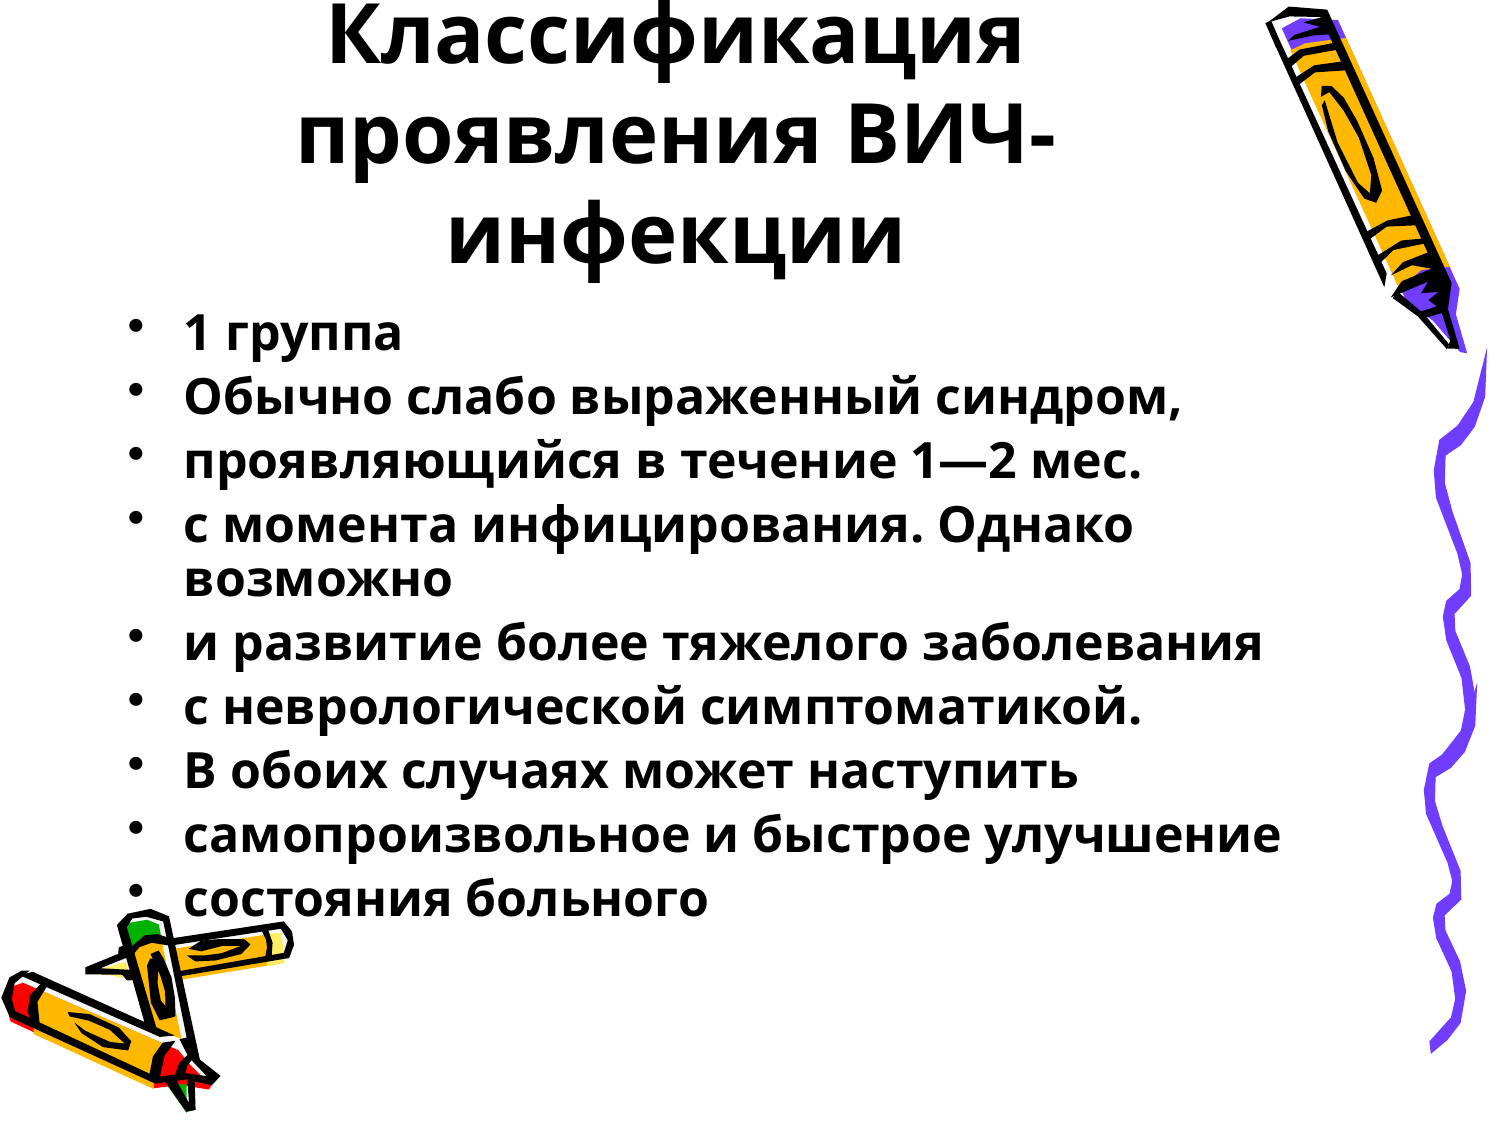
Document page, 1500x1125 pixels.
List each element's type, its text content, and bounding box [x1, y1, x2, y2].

list 1 группа Обычно слабо выраженный синдром, проявляющийся в течение 1—2 мес. с момента инфицирования. Однако возможно и развитие более тяжелого заболевания с неврологической симптоматикой. В обоих случаях может наступить самопроизвольное и быстрое улучшение состояния больного [112, 299, 1376, 901]
title Классификация проявления ВИЧ-инфекции [112, 24, 1240, 288]
